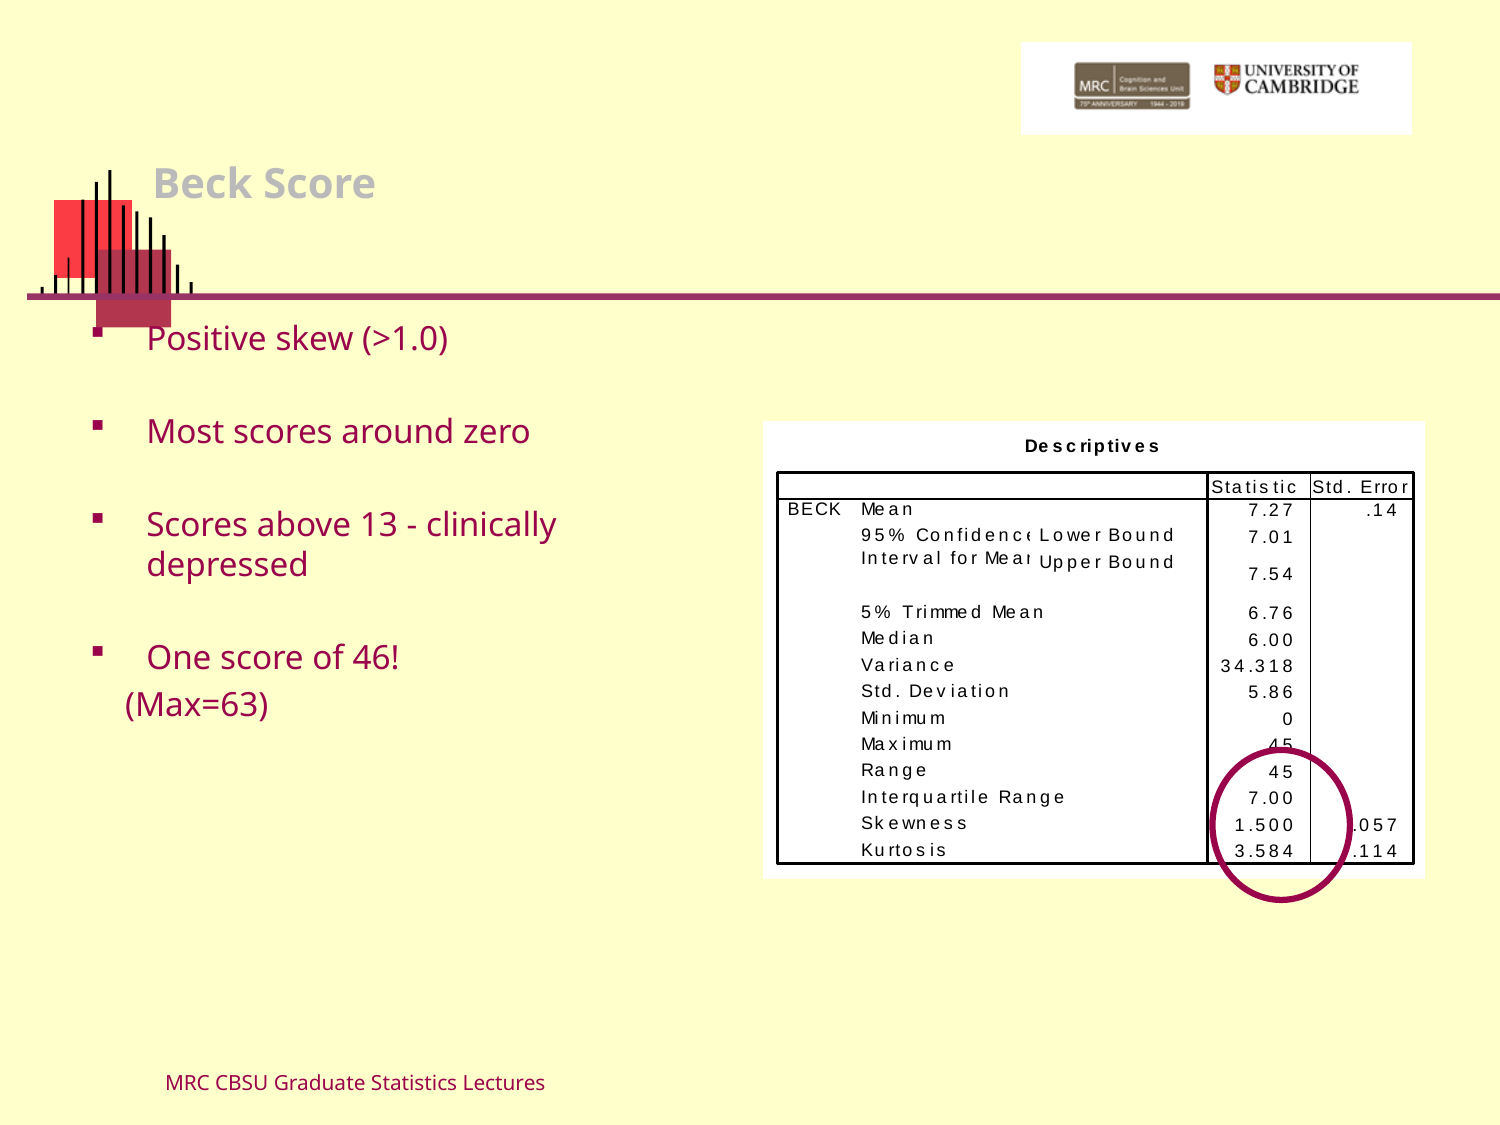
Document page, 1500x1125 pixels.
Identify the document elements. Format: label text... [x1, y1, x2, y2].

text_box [762, 420, 1426, 879]
title Beck Score [137, 137, 988, 233]
list Positive skew (>1.0) Most scores around zero Scores above 13 - clinically depressed One score of 46! (Max=63) [75, 262, 738, 1038]
picture [1021, 42, 1412, 135]
footer MRC CBSU Graduate Statistics Lectures [149, 1062, 988, 1101]
text_box [1242, 887, 1320, 900]
